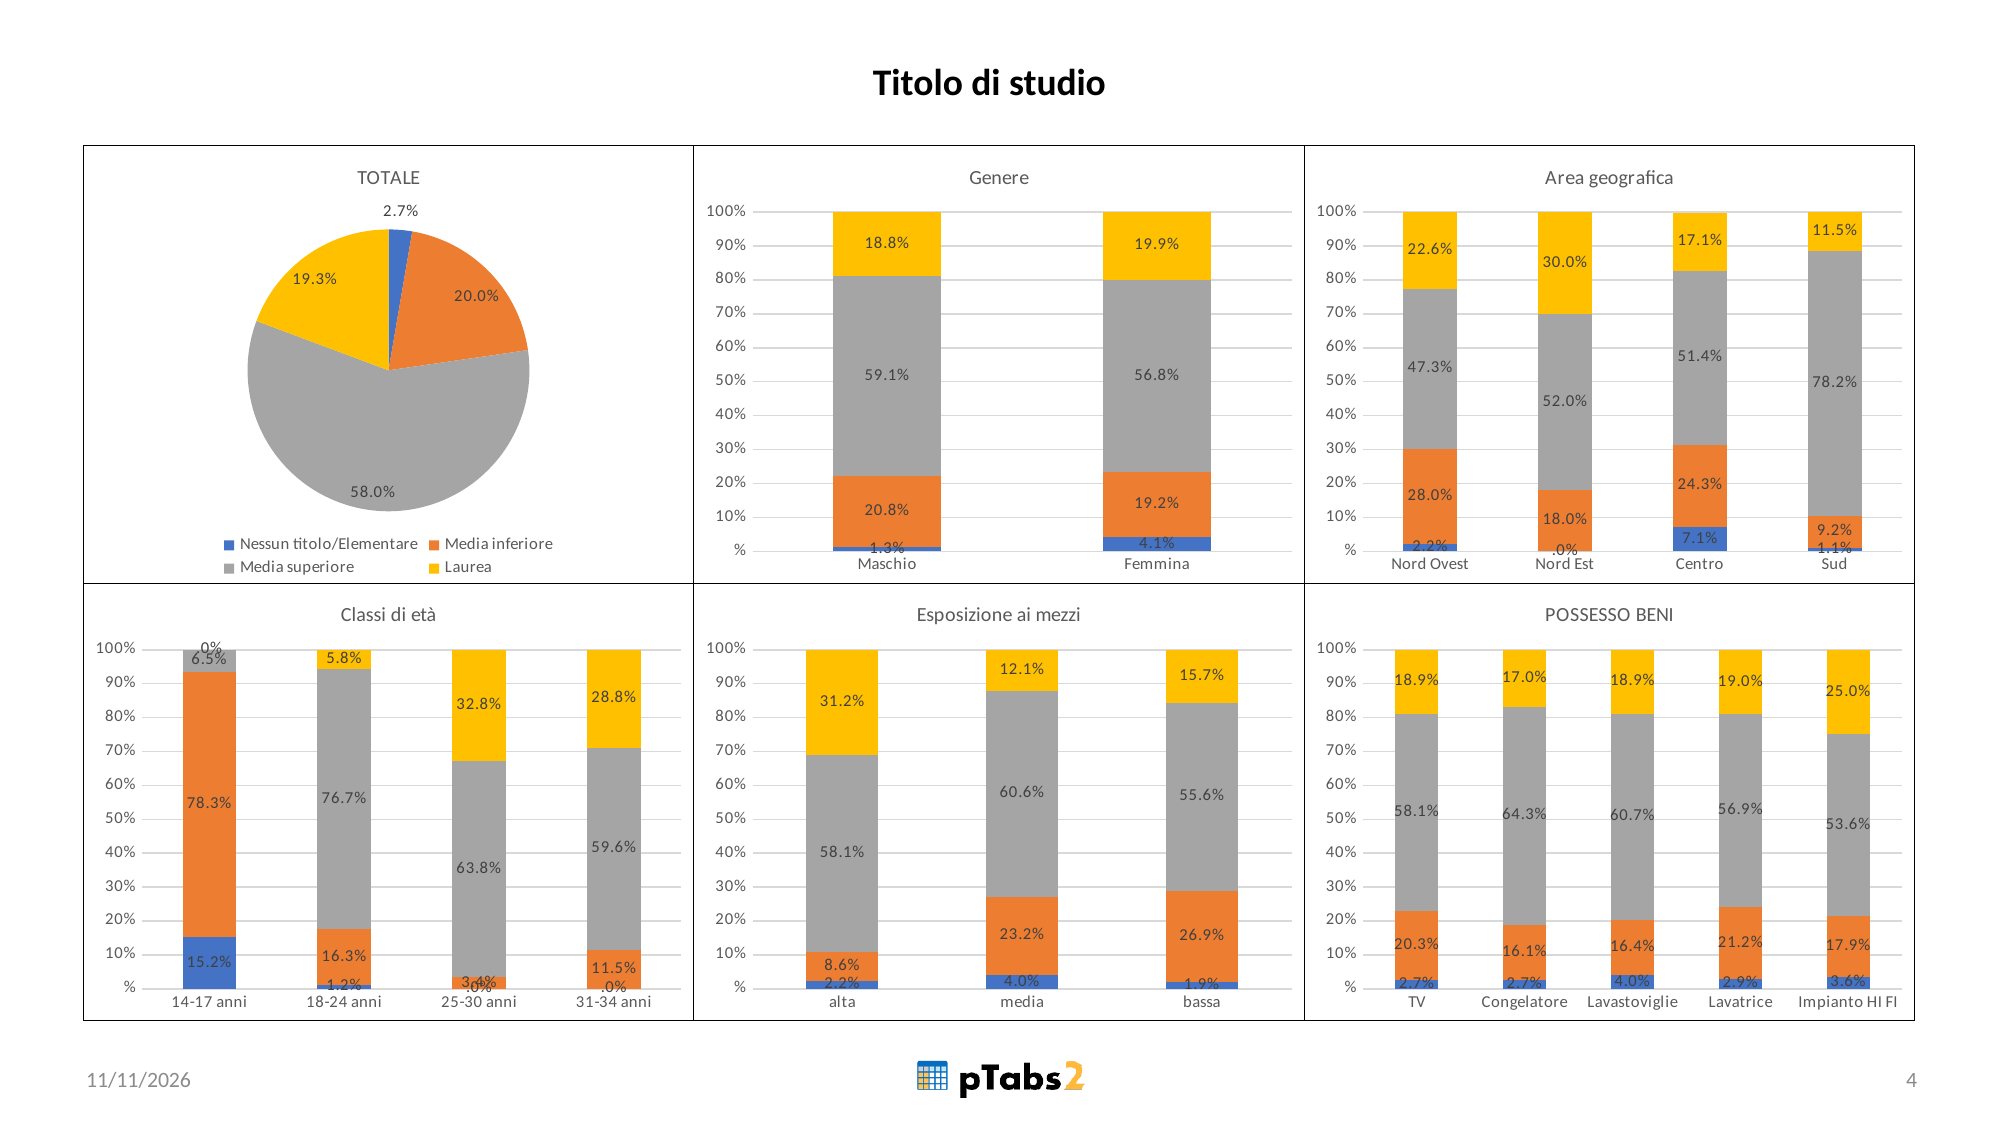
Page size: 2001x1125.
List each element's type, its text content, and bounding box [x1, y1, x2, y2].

chart [83, 145, 1915, 1021]
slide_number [70, 1055, 512, 1103]
slide_number 4 [1482, 1055, 1933, 1103]
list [913, 1058, 1087, 1100]
title Titolo di studio [104, 52, 1875, 115]
